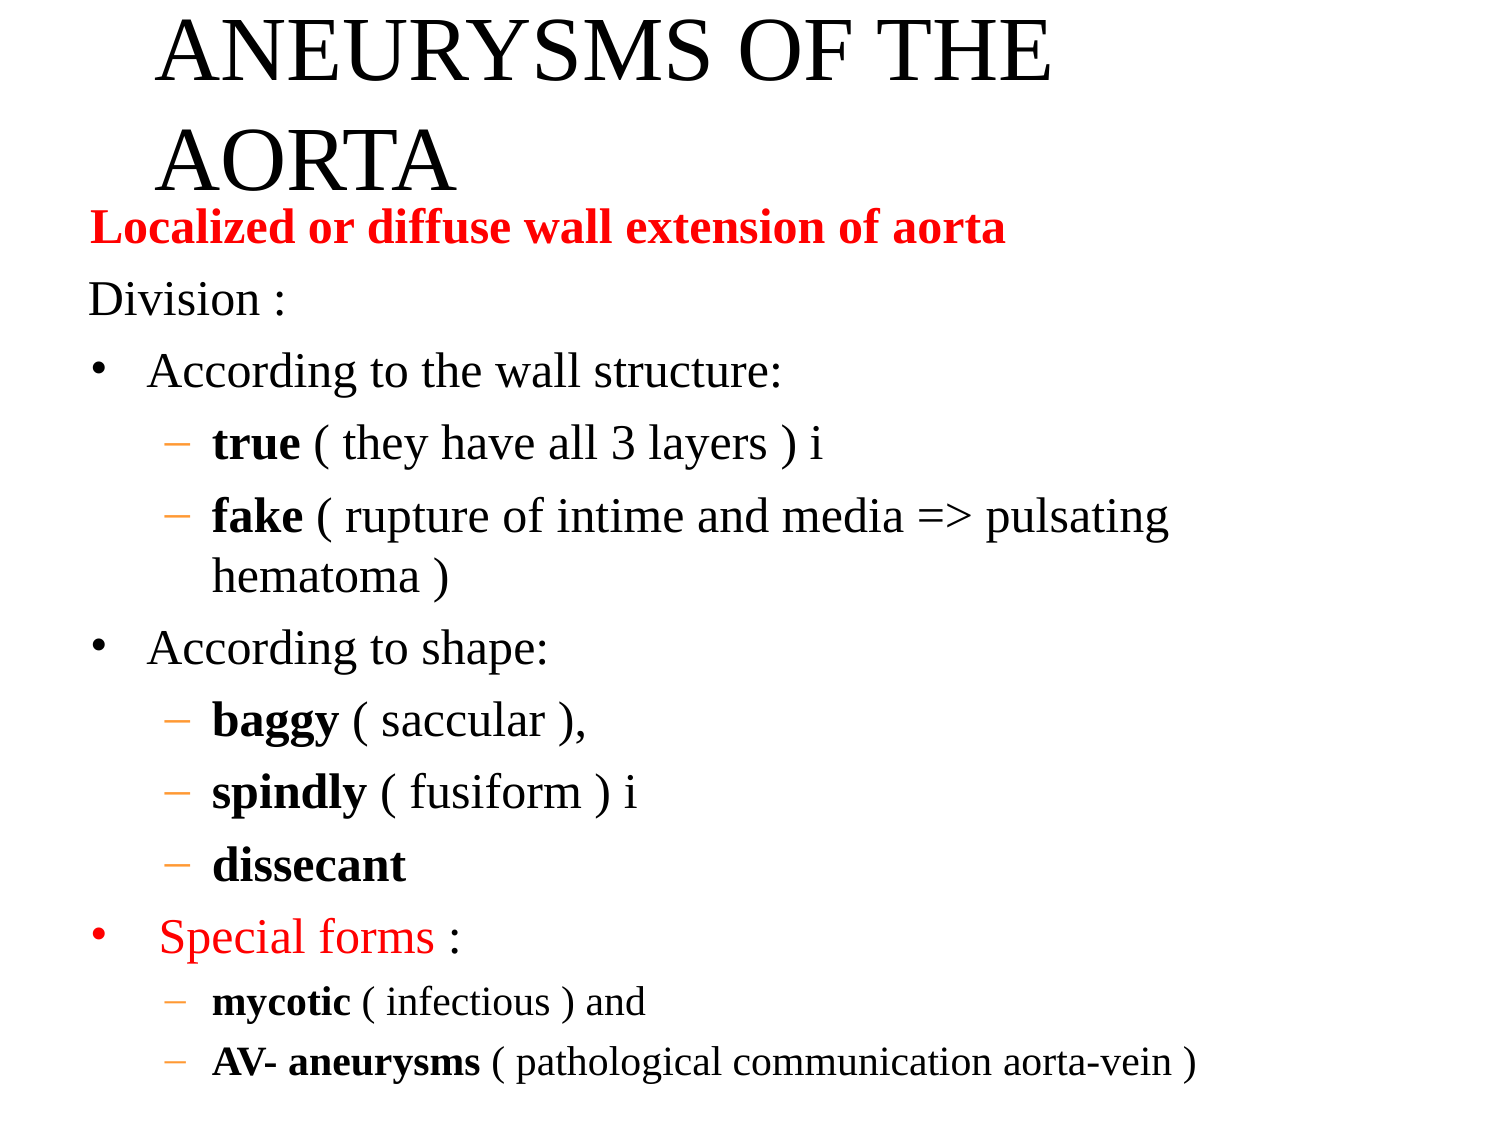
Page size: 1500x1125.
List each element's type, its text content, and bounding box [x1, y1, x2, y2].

text_box Localized or diffuse wall extension of aorta Division : According to the wall structure: true ( they have all 3 layers ) i fake ( rupture of intime and media => pulsating hematoma ) According to shape: baggy ( saccular ), spindly ( fusiform ) i dissecant Special forms : mycotic ( infectious ) and AV- aneurysms ( pathological communication aorta-vein ) [87, 179, 1338, 1084]
title ANEURYSMS OF THE AORTA [137, 23, 1376, 180]
